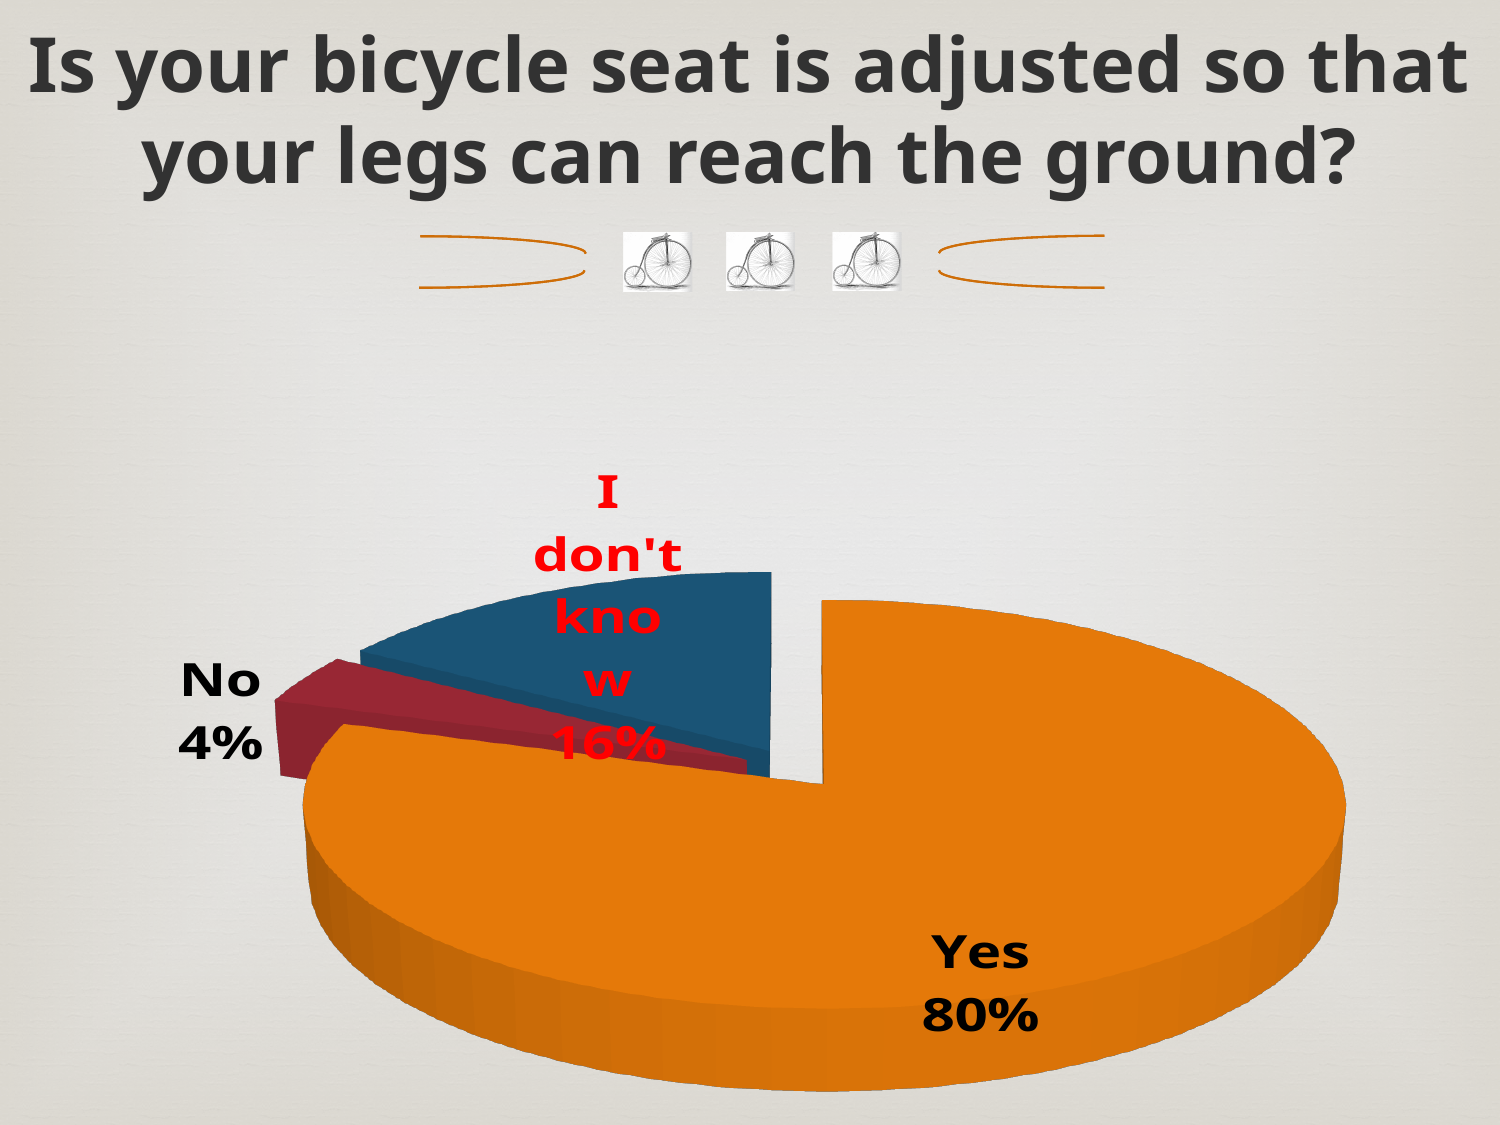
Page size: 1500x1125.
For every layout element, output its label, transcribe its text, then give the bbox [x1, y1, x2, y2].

picture [832, 232, 902, 278]
chart [0, 278, 1500, 1125]
picture [726, 232, 795, 278]
picture [623, 232, 693, 278]
title Is your bicycle seat is adjusted so that your legs can reach the ground? [5, 7, 1494, 209]
